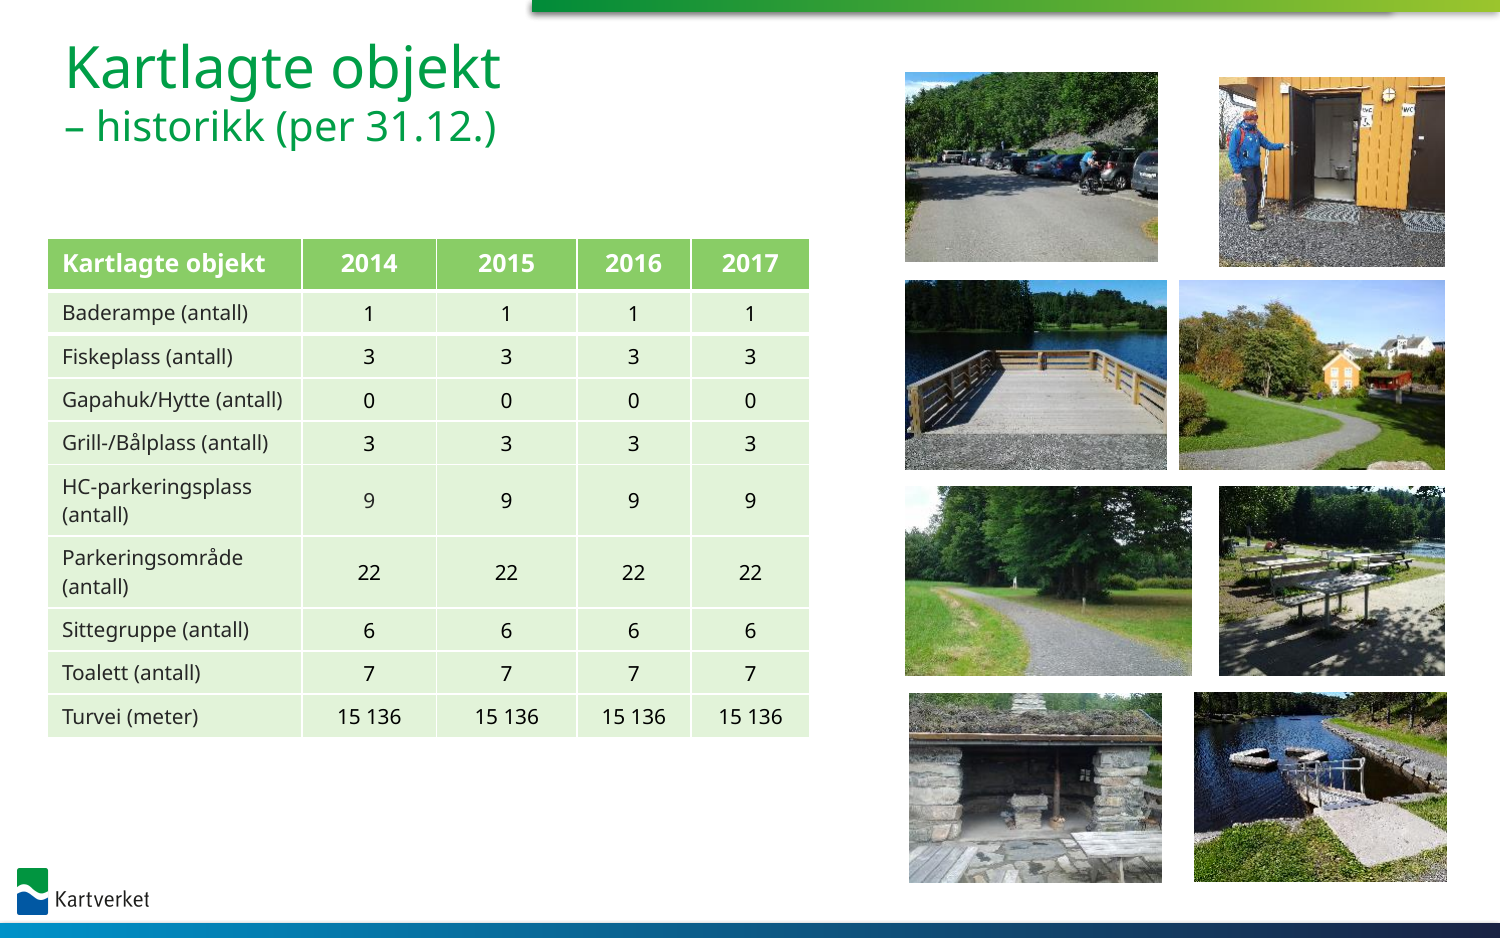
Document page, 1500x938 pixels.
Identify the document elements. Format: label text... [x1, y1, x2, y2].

picture [905, 280, 1167, 470]
table_cell 1 [303, 293, 436, 332]
table_header 2015 [437, 239, 576, 289]
table_cell 0 [437, 379, 576, 420]
table_cell 6 [303, 609, 436, 650]
picture [1219, 77, 1445, 267]
table_cell 22 [303, 537, 436, 607]
picture [1194, 692, 1448, 882]
table_cell 3 [692, 422, 809, 464]
table_header 2014 [303, 239, 436, 289]
table_cell 1 [437, 293, 576, 332]
table_cell 7 [578, 652, 690, 693]
table_cell 1 [578, 293, 690, 332]
table_cell 6 [692, 609, 809, 650]
table_cell 1 [692, 293, 809, 332]
table_cell HC-parkeringsplass (antall) [48, 465, 301, 535]
table_cell Toalett (antall) [48, 652, 301, 693]
table_cell 7 [303, 652, 436, 693]
picture [1219, 486, 1445, 676]
table_cell 0 [303, 379, 436, 420]
table_cell 22 [692, 537, 809, 607]
table_cell 3 [692, 336, 809, 377]
table_cell Baderampe (antall) [48, 293, 301, 332]
table_cell 22 [437, 537, 576, 607]
table_cell 22 [578, 537, 690, 607]
table_cell 0 [578, 379, 690, 420]
table_header 2017 [692, 239, 809, 289]
picture [905, 486, 1193, 676]
table_cell 9 [437, 465, 576, 535]
table_cell 3 [437, 336, 576, 377]
table_cell 15 136 [692, 695, 809, 737]
table_cell 3 [303, 336, 436, 377]
table_cell 3 [437, 422, 576, 464]
table_cell 9 [303, 465, 436, 535]
table_cell 15 136 [578, 695, 690, 737]
table_cell 6 [437, 609, 576, 650]
table_cell 9 [692, 465, 809, 535]
table_cell Fiskeplass (antall) [48, 336, 301, 377]
table_cell Turvei (meter) [48, 695, 301, 737]
table_cell 0 [692, 379, 809, 420]
table_cell 7 [437, 652, 576, 693]
table_cell Grill-/Bålplass (antall) [48, 422, 301, 464]
table_cell 7 [692, 652, 809, 693]
table_cell 15 136 [303, 695, 436, 737]
table_header Kartlagte objekt [48, 239, 301, 289]
table_header 2016 [578, 239, 690, 289]
table_cell Parkeringsområde (antall) [48, 537, 301, 607]
text_box Kartlagte objekt – historikk (per 31.12.) [49, 14, 1431, 158]
picture [909, 693, 1163, 884]
table_cell 15 136 [437, 695, 576, 737]
table_cell 3 [303, 422, 436, 464]
picture [905, 72, 1158, 262]
table_cell Gapahuk/Hytte (antall) [48, 379, 301, 420]
table_cell Sittegruppe (antall) [48, 609, 301, 650]
picture [1179, 280, 1445, 470]
table_cell 3 [578, 422, 690, 464]
table_cell 9 [578, 465, 690, 535]
table_cell 6 [578, 609, 690, 650]
table_cell 3 [578, 336, 690, 377]
